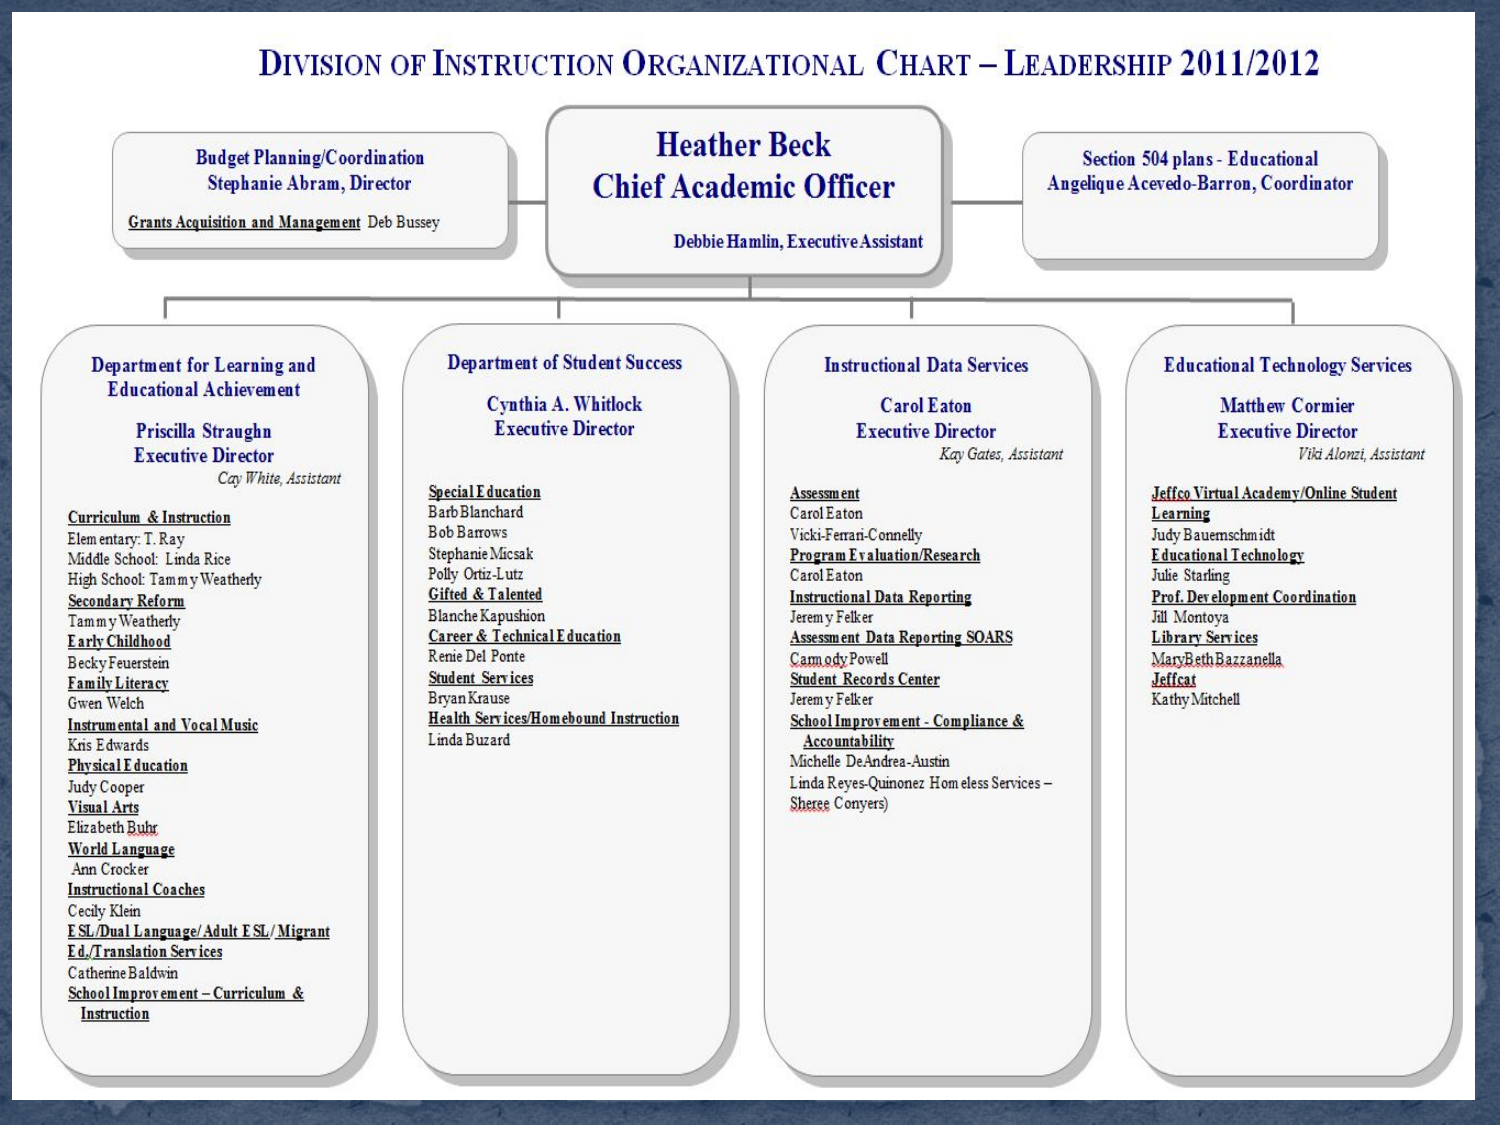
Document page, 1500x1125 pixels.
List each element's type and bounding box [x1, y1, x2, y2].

list [16, 16, 1473, 1098]
